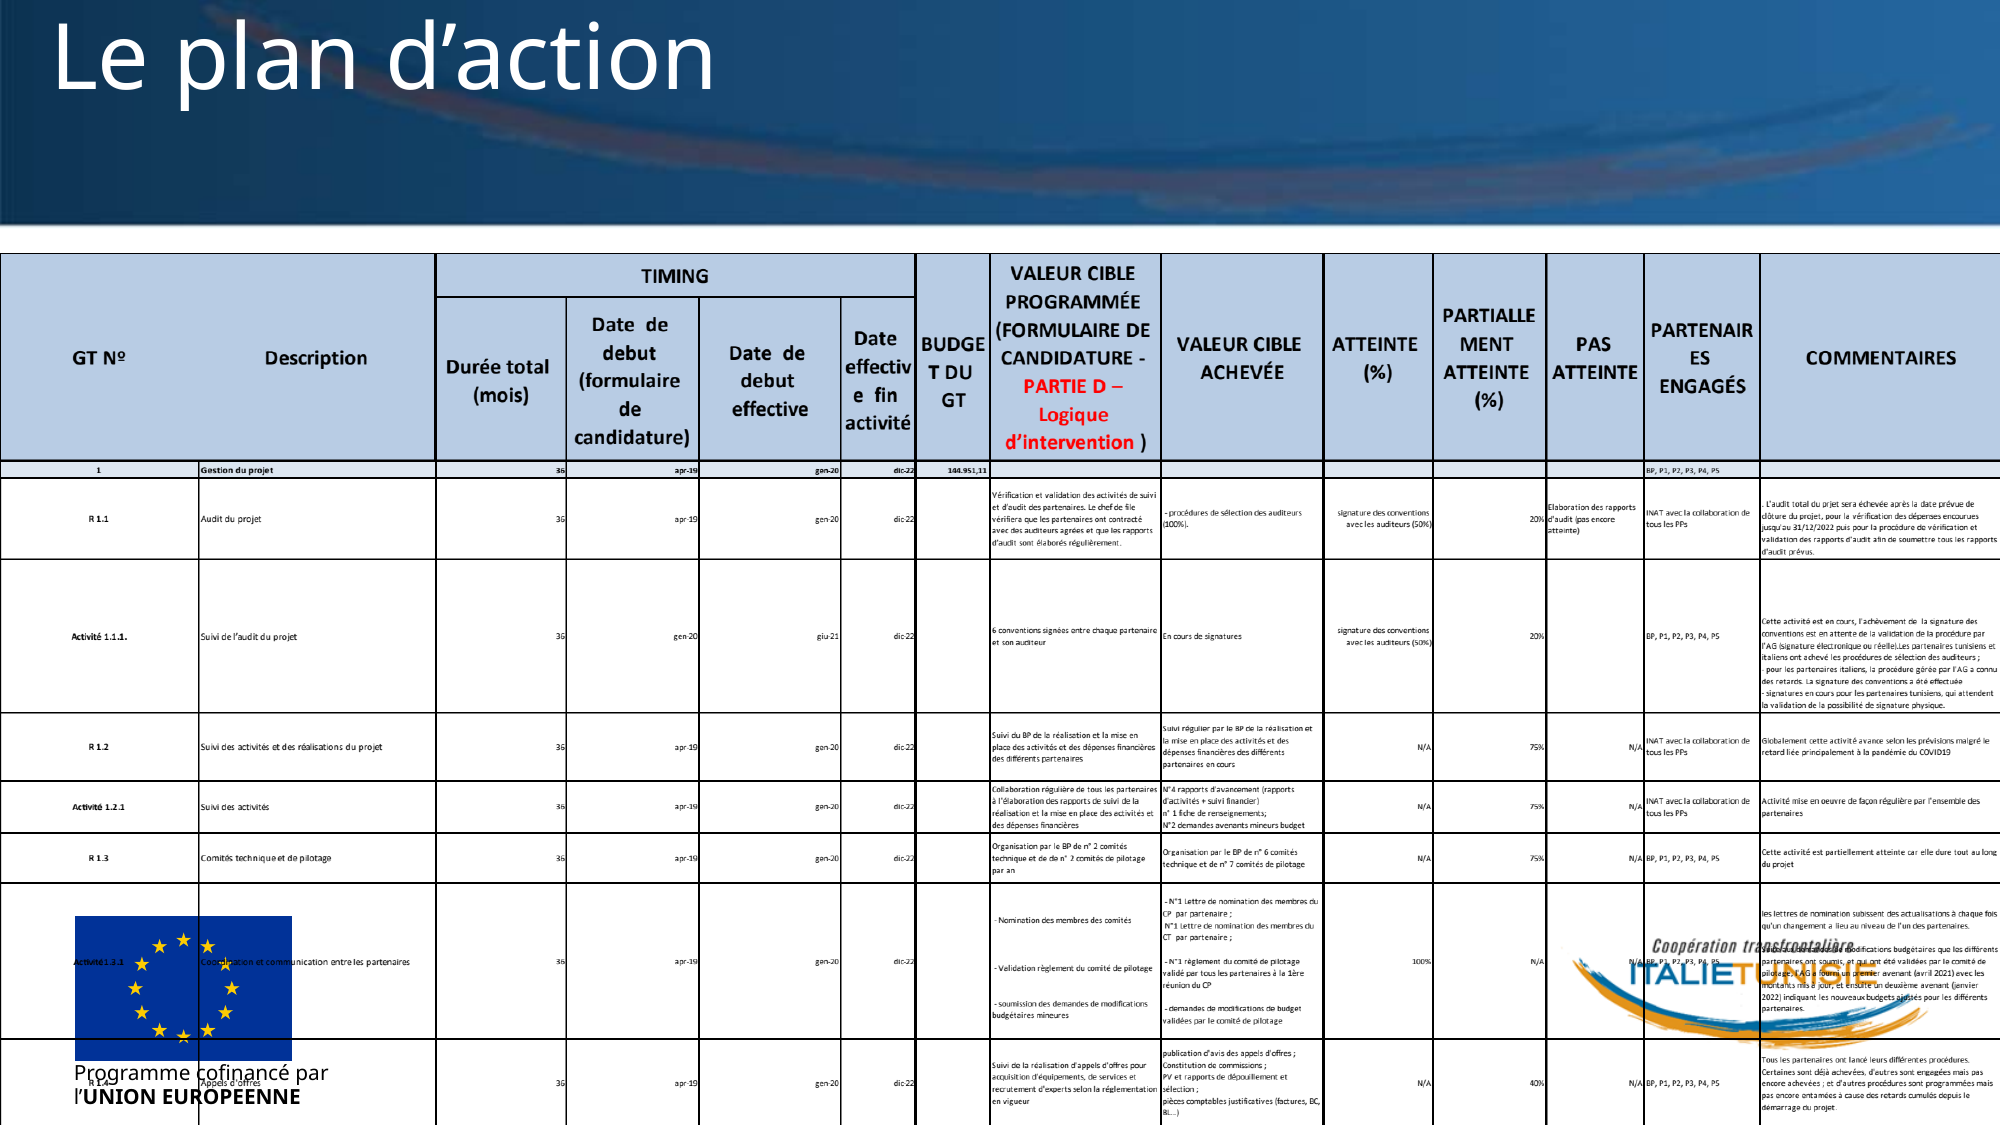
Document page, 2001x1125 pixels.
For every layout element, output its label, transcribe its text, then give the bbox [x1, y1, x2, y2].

title Le plan d’action [35, 3, 1761, 221]
picture [0, 0, 2000, 229]
picture [0, 253, 2000, 1125]
